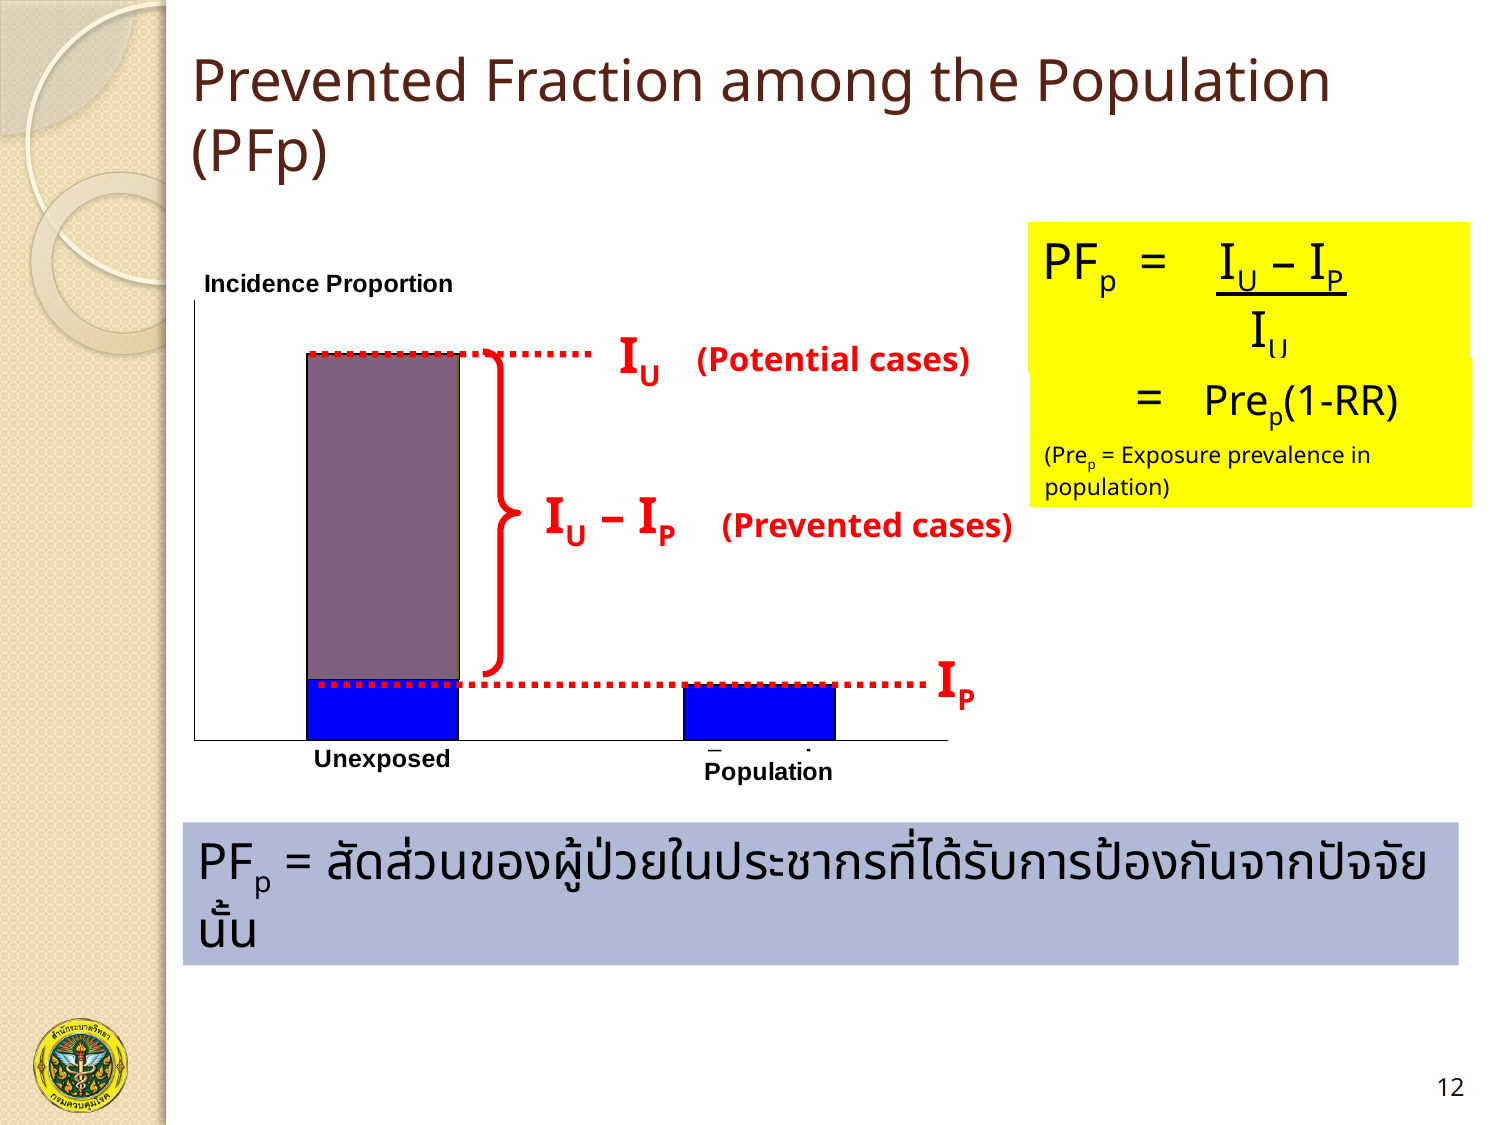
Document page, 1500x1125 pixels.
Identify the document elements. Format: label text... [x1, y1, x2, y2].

chart [177, 210, 1058, 809]
picture [33, 1018, 128, 1113]
text_box PFp = สัดส่วนของผู้ป่วยในประชากรที่ได้รับการป้องกันจากปัจจัยนั้น [182, 822, 1459, 966]
text_box PFp = IU – IP IU [1064, 222, 1471, 354]
slide_number 12 [1413, 1034, 1488, 1113]
title Prevented Fraction among the Population (PFp) [176, 19, 1453, 207]
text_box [1029, 357, 1473, 477]
